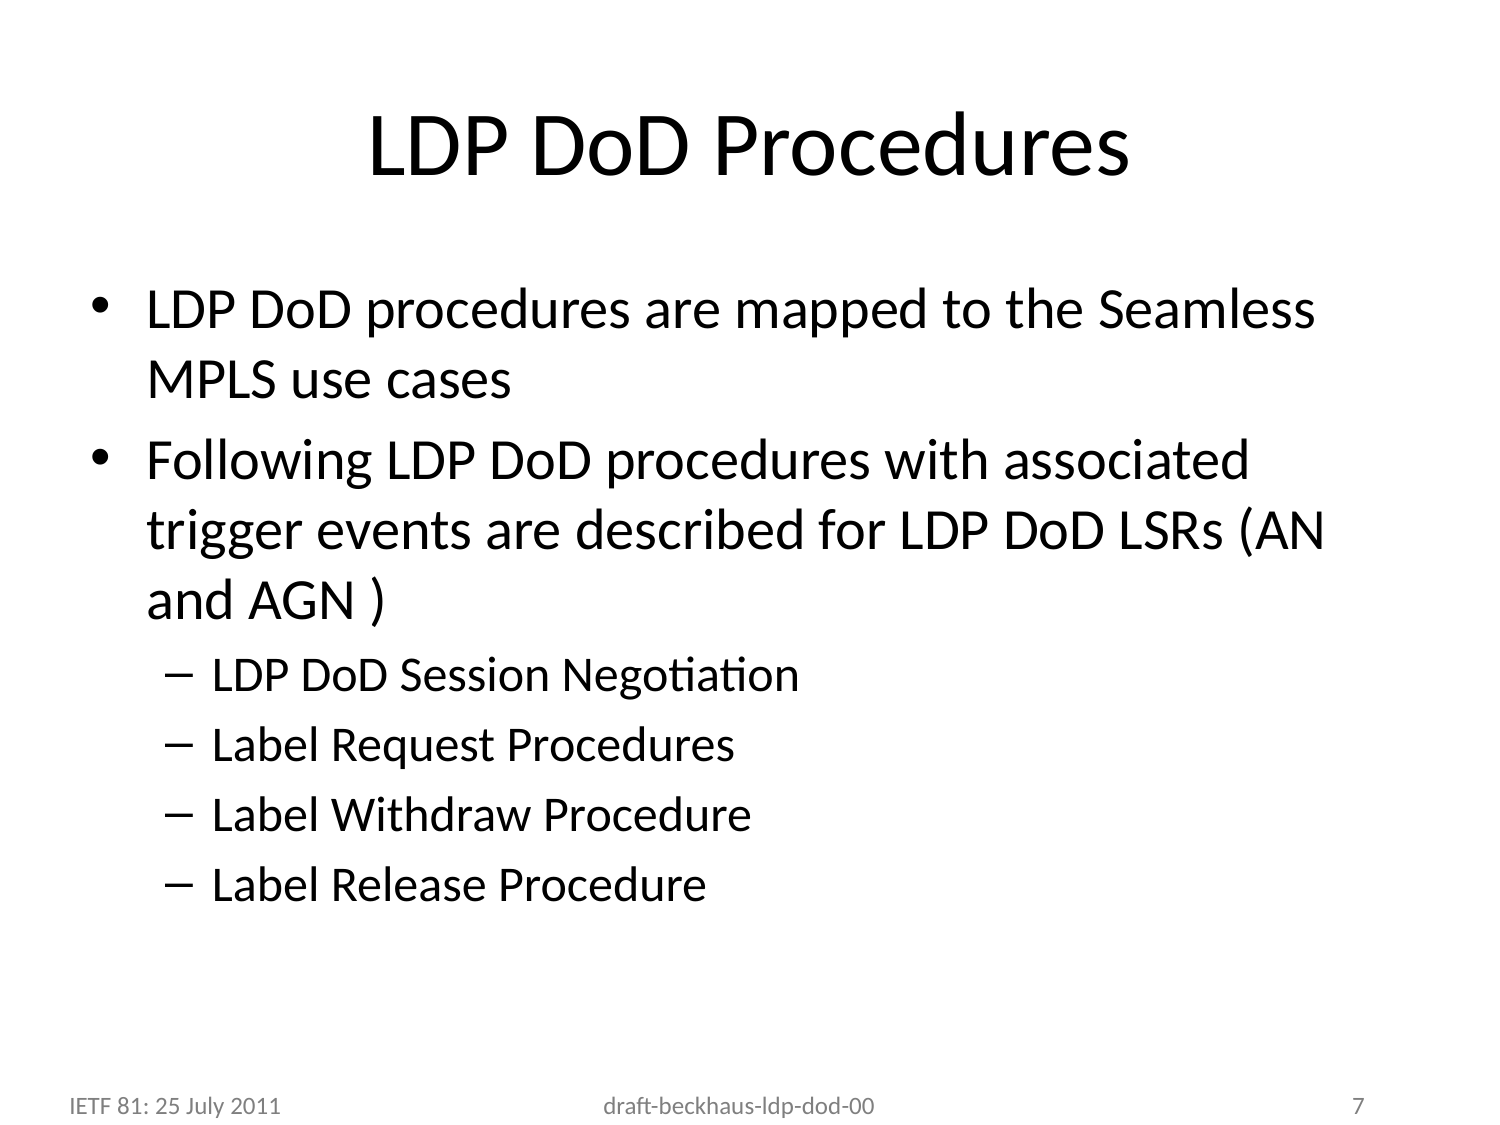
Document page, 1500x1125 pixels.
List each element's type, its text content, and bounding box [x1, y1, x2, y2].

title LDP DoD Procedures [75, 45, 1425, 233]
list LDP DoD procedures are mapped to the Seamless MPLS use cases Following LDP DoD procedures with associated trigger events are described for LDP DoD LSRs (AN and AGN ) LDP DoD Session Negotiation Label Request Procedures Label Withdraw Procedure Label Release Procedure [75, 262, 1425, 1005]
